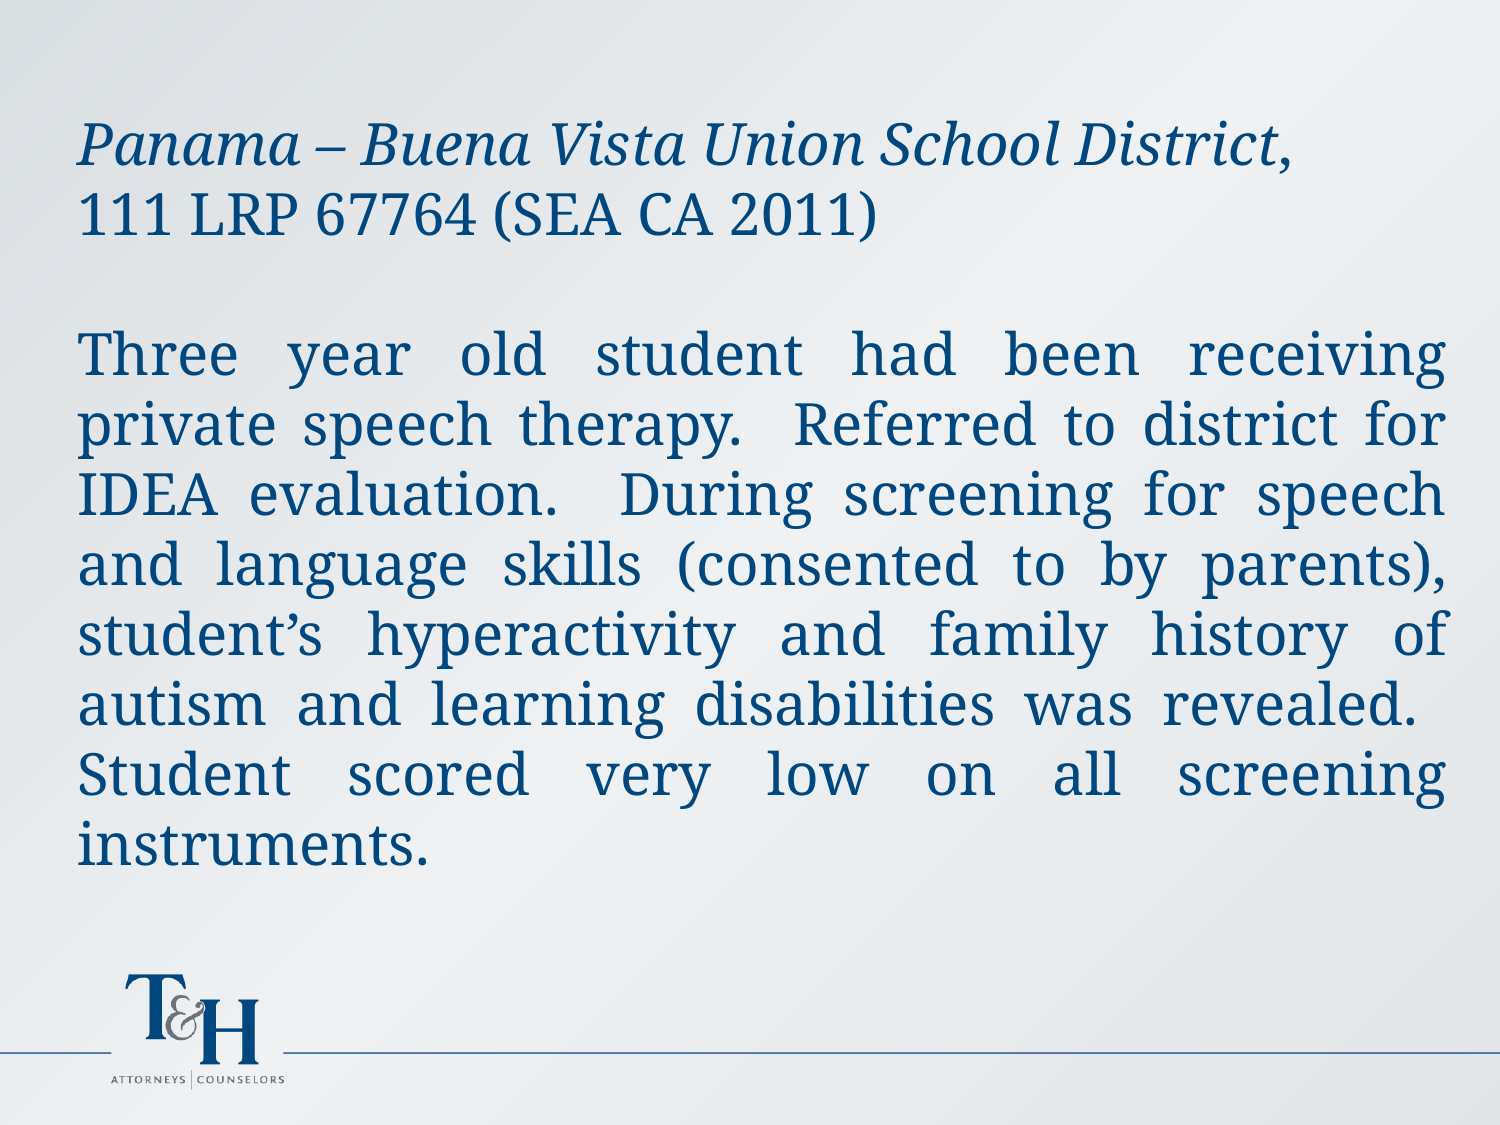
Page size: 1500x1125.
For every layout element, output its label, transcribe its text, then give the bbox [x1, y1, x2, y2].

text_box Panama – Buena Vista Union School District, 111 LRP 67764 (SEA CA 2011) Three year old student had been receiving private speech therapy. Referred to district for IDEA evaluation. During screening for speech and language skills (consented to by parents), student’s hyperactivity and family history of autism and learning disabilities was revealed. Student scored very low on all screening instruments. [62, 99, 1463, 885]
picture [0, 0, 1500, 1125]
